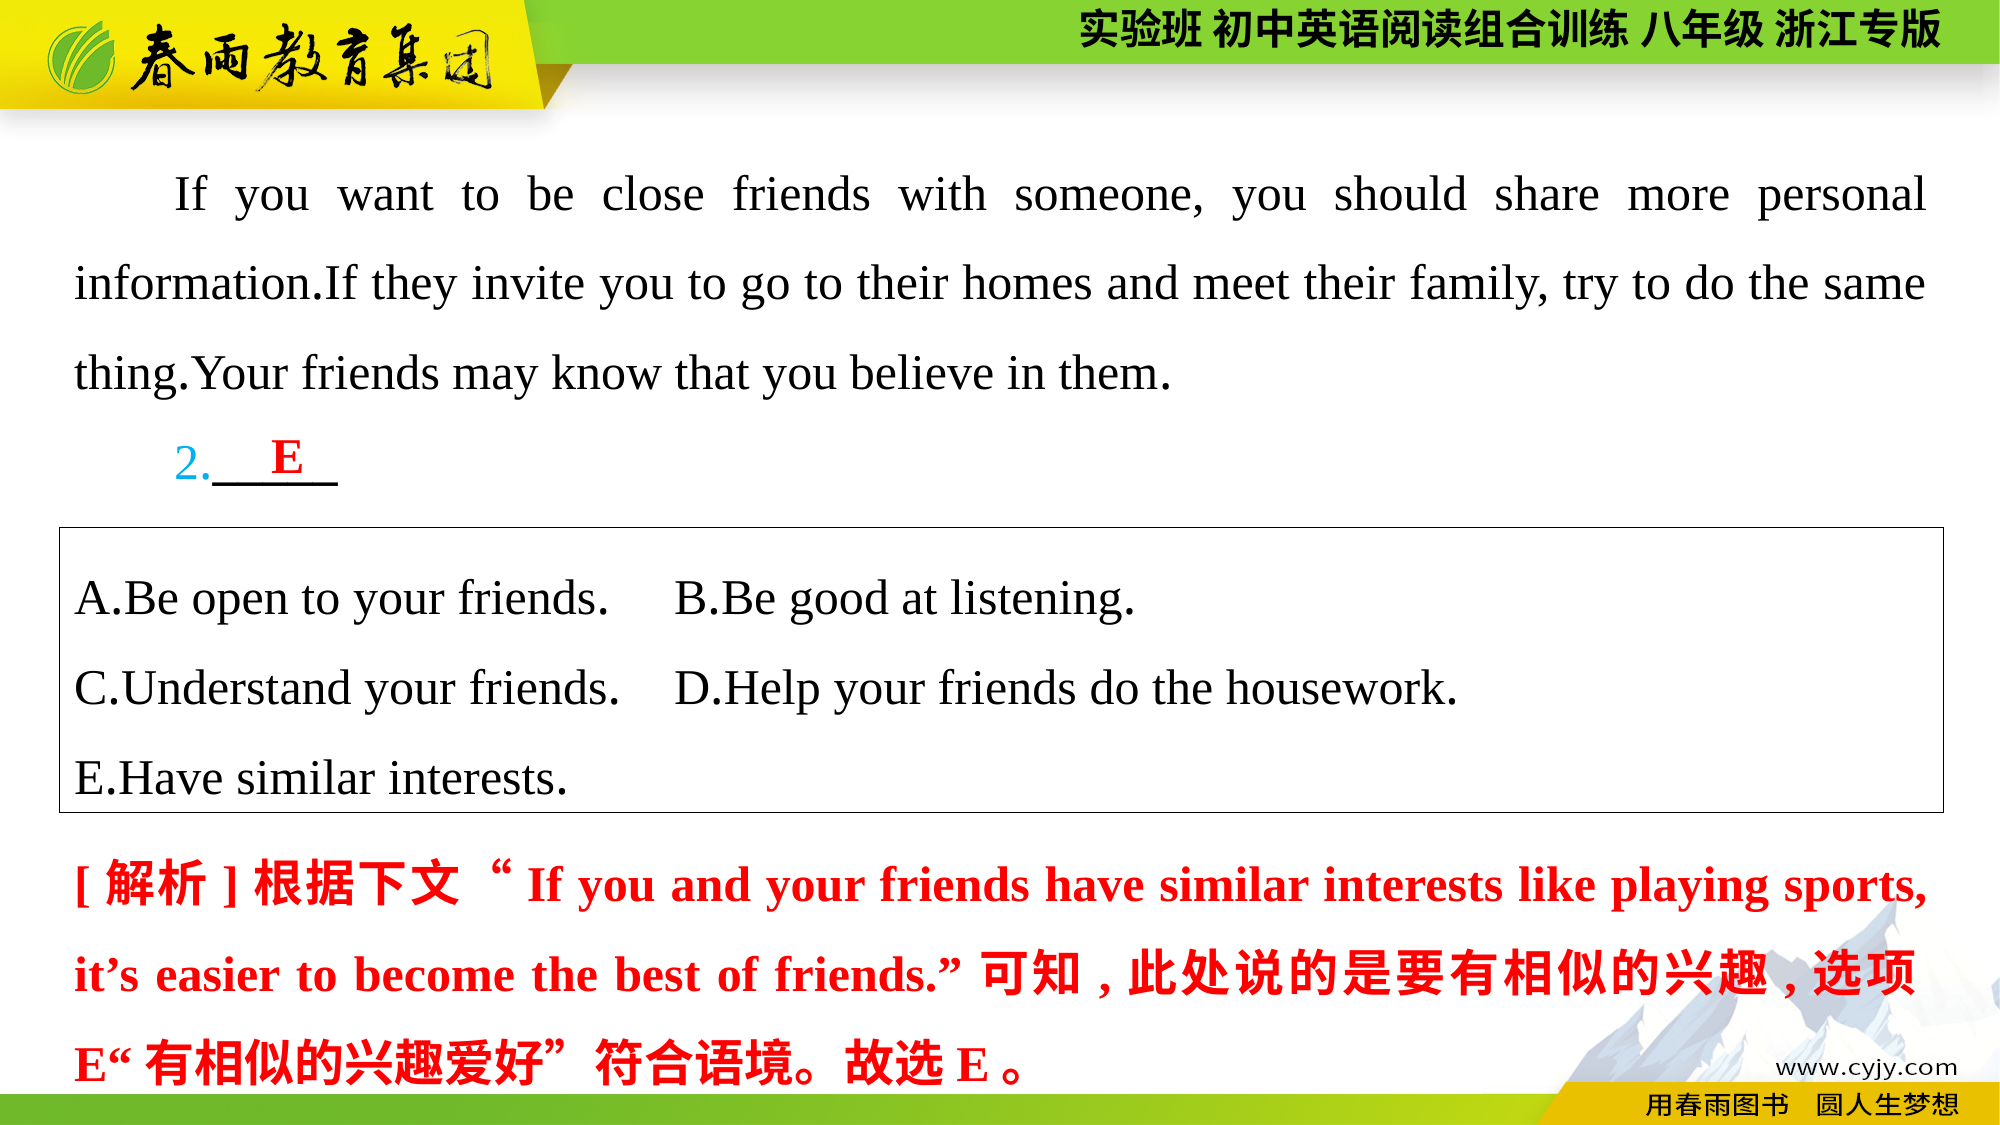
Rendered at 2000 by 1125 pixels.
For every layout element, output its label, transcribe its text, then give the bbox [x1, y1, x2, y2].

text_box A.Be open to your friends. B.Be good at listening. C.Understand your friends. D.Help your friends do the housework. E.Have similar interests. [59, 527, 1944, 813]
list If you want to be close friends with someone, you should share more personal information.If they invite you to go to their homes and meet their family, try to do the same thing.Your friends may know that you believe in them. 2._____ [59, 122, 1944, 502]
picture [0, 0, 2000, 1125]
text_box [解析]根据下文“If you and your friends have similar interests like playing sports, it’s easier to become the best of friends.”可知,此处说的是要有相似的兴趣,选项E“有相似的兴趣爱好”符合语境。故选E。 [59, 814, 1944, 1100]
text_box E [256, 415, 320, 491]
